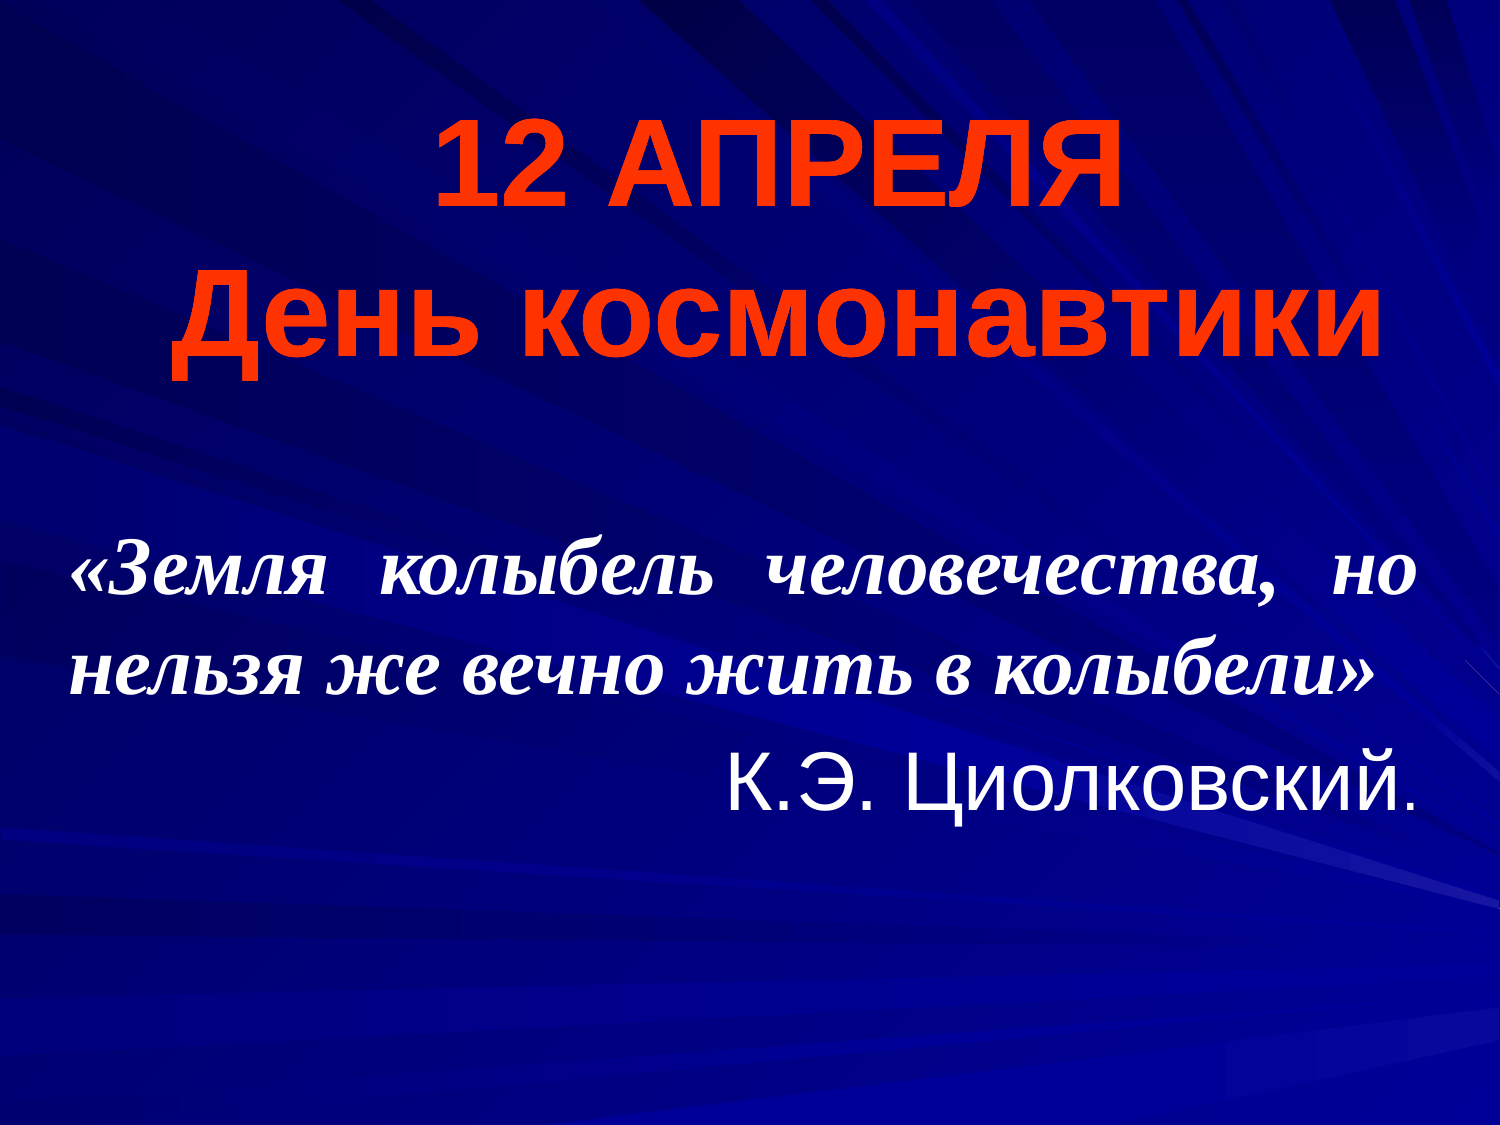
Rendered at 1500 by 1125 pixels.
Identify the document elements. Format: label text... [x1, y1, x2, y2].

text_box 12 АПРЕЛЯ День космонавтики [88, 42, 1471, 421]
subtitle «Земля колыбель человечества, но нельзя же вечно жить в колыбели» К.Э. Циолковский. [52, 503, 1436, 926]
